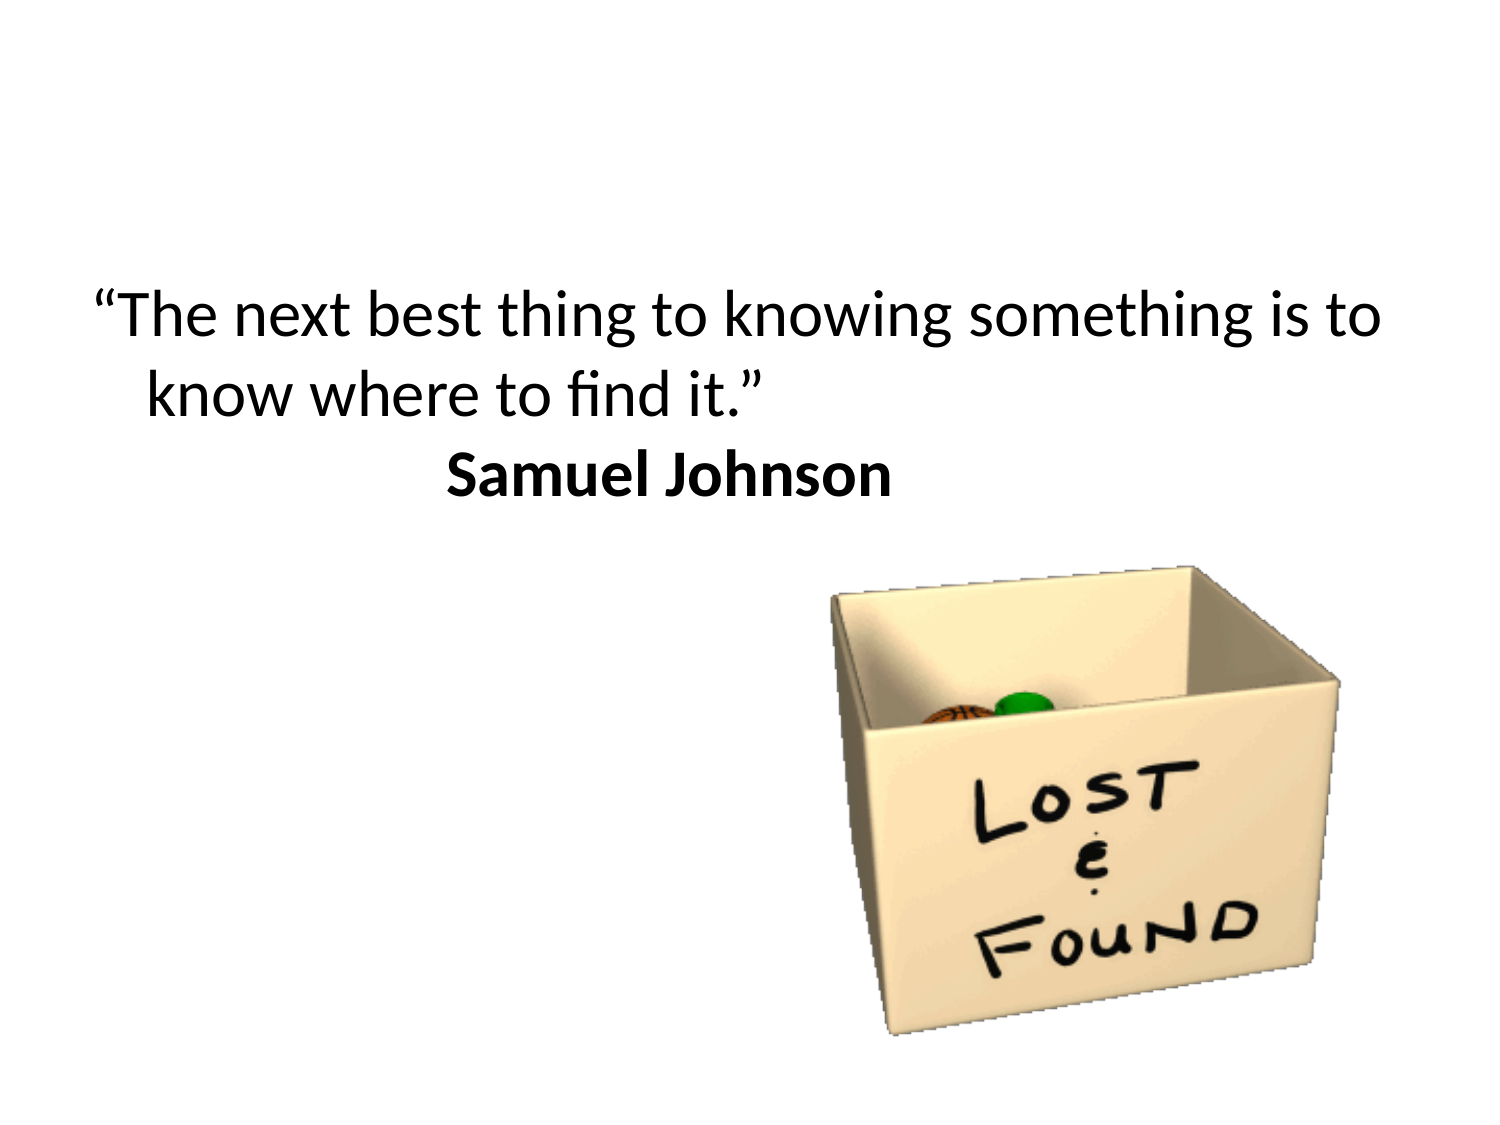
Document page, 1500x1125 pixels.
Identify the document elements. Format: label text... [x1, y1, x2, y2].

list “The next best thing to knowing something is to know where to find it.” Samuel Johnson [75, 262, 1425, 1005]
picture [715, 328, 1446, 1059]
